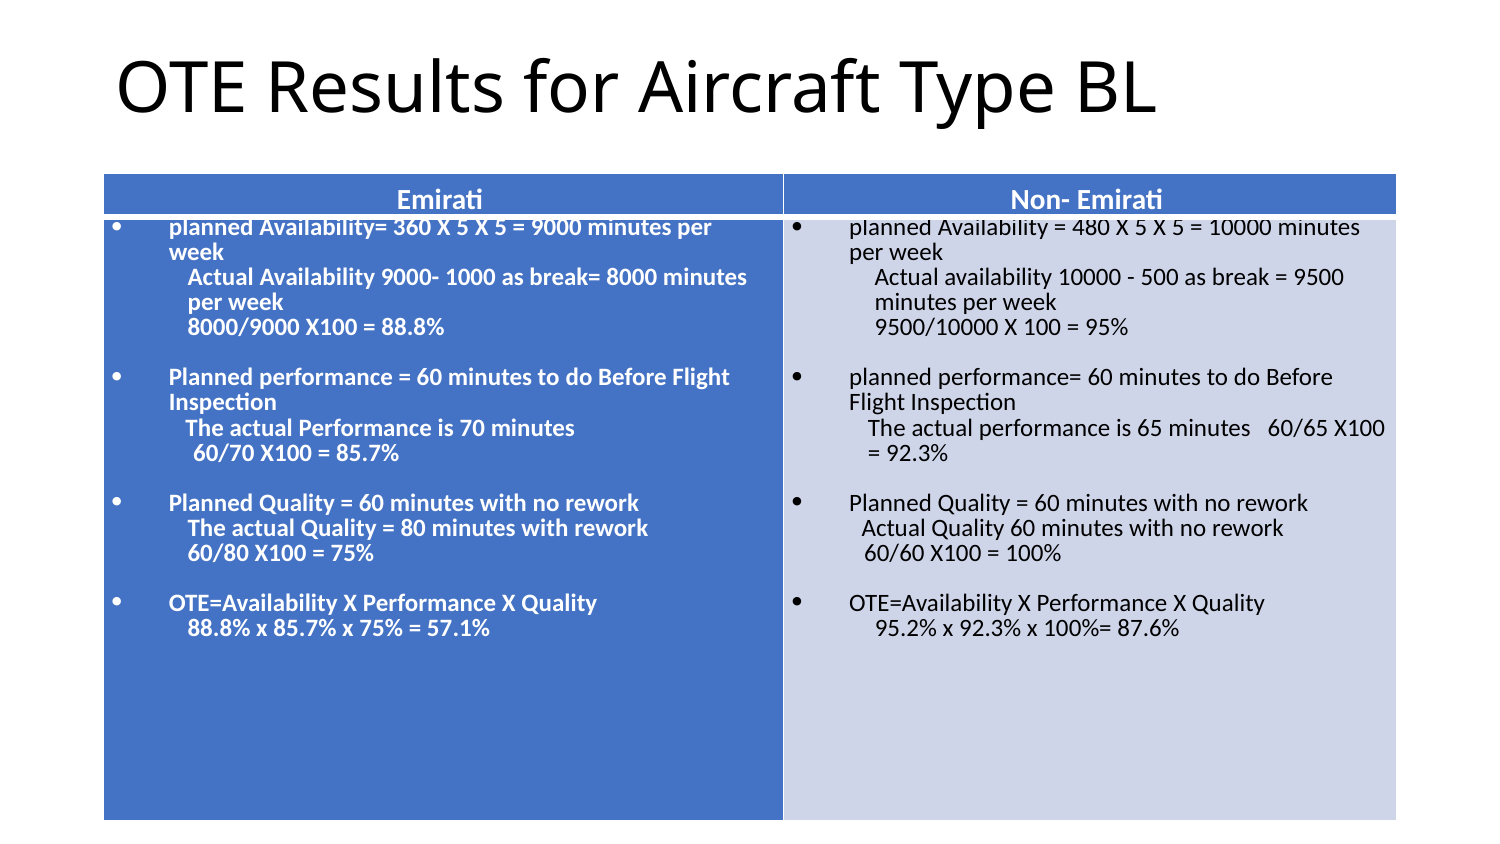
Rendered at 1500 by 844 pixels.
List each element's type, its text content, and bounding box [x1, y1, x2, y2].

title OTE Results for Aircraft Type BL [103, 44, 1397, 135]
table_header Non- Emirati [784, 174, 1396, 214]
table_cell planned Availability= 360 X 5 X 5 = 9000 minutes per week Actual Availability 9000- 1000 as break= 8000 minutes per week 8000/9000 X100 = 88.8% Planned performance = 60 minutes to do Before Flight Inspection The actual Performance is 70 minutes 60/70 X100 = 85.7% Planned Quality = 60 minutes with no rework The actual Quality = 80 minutes with rework 60/80 X100 = 75% OTE=Availability X Performance X Quality 88.8% x 85.7% x 75% = 57.1% [104, 220, 783, 820]
table_cell planned Availability = 480 X 5 X 5 = 10000 minutes per week Actual availability 10000 - 500 as break = 9500 minutes per week 9500/10000 X 100 = 95% planned performance= 60 minutes to do Before Flight Inspection The actual performance is 65 minutes 60/65 X100 = 92.3% Planned Quality = 60 minutes with no rework Actual Quality 60 minutes with no rework 60/60 X100 = 100% OTE=Availability X Performance X Quality 95.2% x 92.3% x 100%= 87.6% [784, 220, 1396, 820]
table_header Emirati [104, 174, 783, 214]
